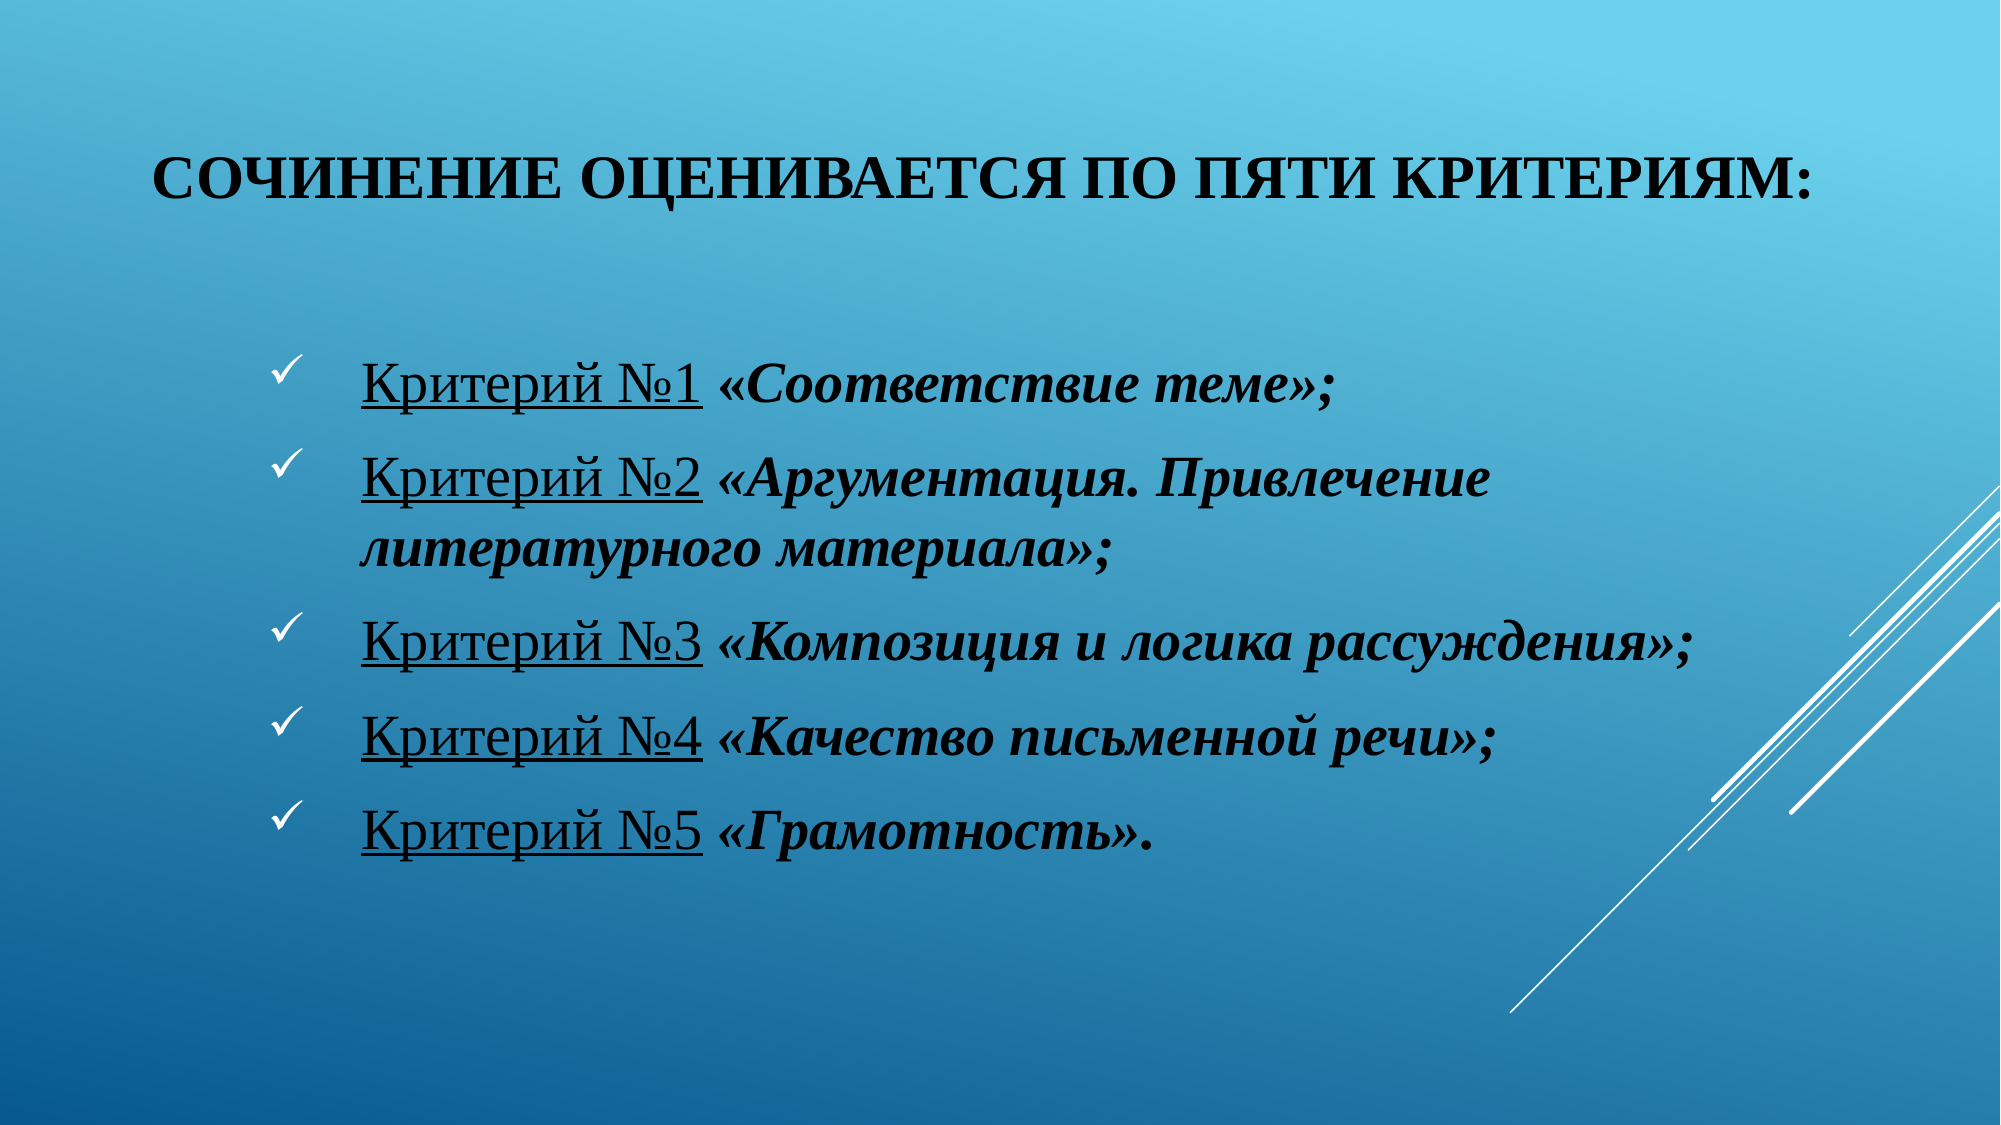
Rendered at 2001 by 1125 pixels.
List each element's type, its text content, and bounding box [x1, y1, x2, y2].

list Критерий №1 «Соответствие теме»; Критерий №2 «Аргументация. Привлечение литературного материала»; Критерий №3 «Композиция и логика рассуждения»; Критерий №4 «Качество письменной речи»; Критерий №5 «Грамотность». [252, 242, 1862, 999]
title Сочинение оценивается по пяти критериям: [136, 63, 1862, 219]
